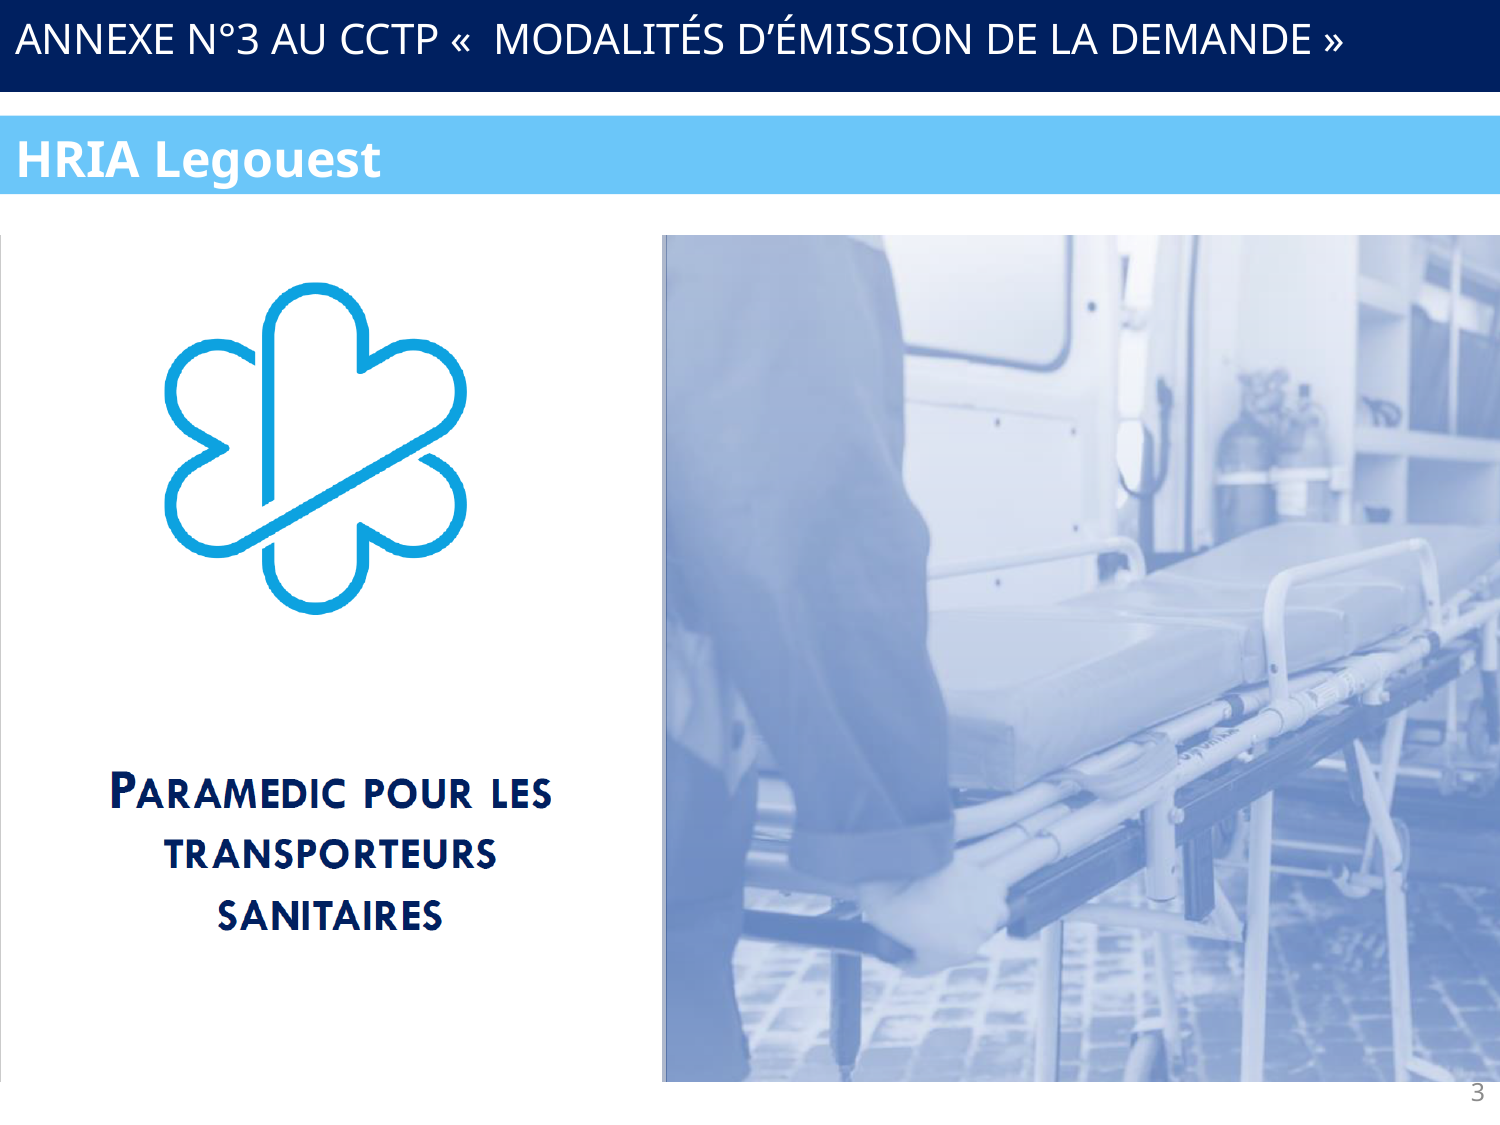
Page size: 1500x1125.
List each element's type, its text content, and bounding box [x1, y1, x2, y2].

picture [0, 235, 1500, 1082]
slide_number 3 [1162, 1082, 1500, 1124]
title Annexe n°3 au CCTP « Modalités d’émission de la demande » [0, 0, 1424, 92]
list HRIA Legouest [0, 115, 1500, 195]
